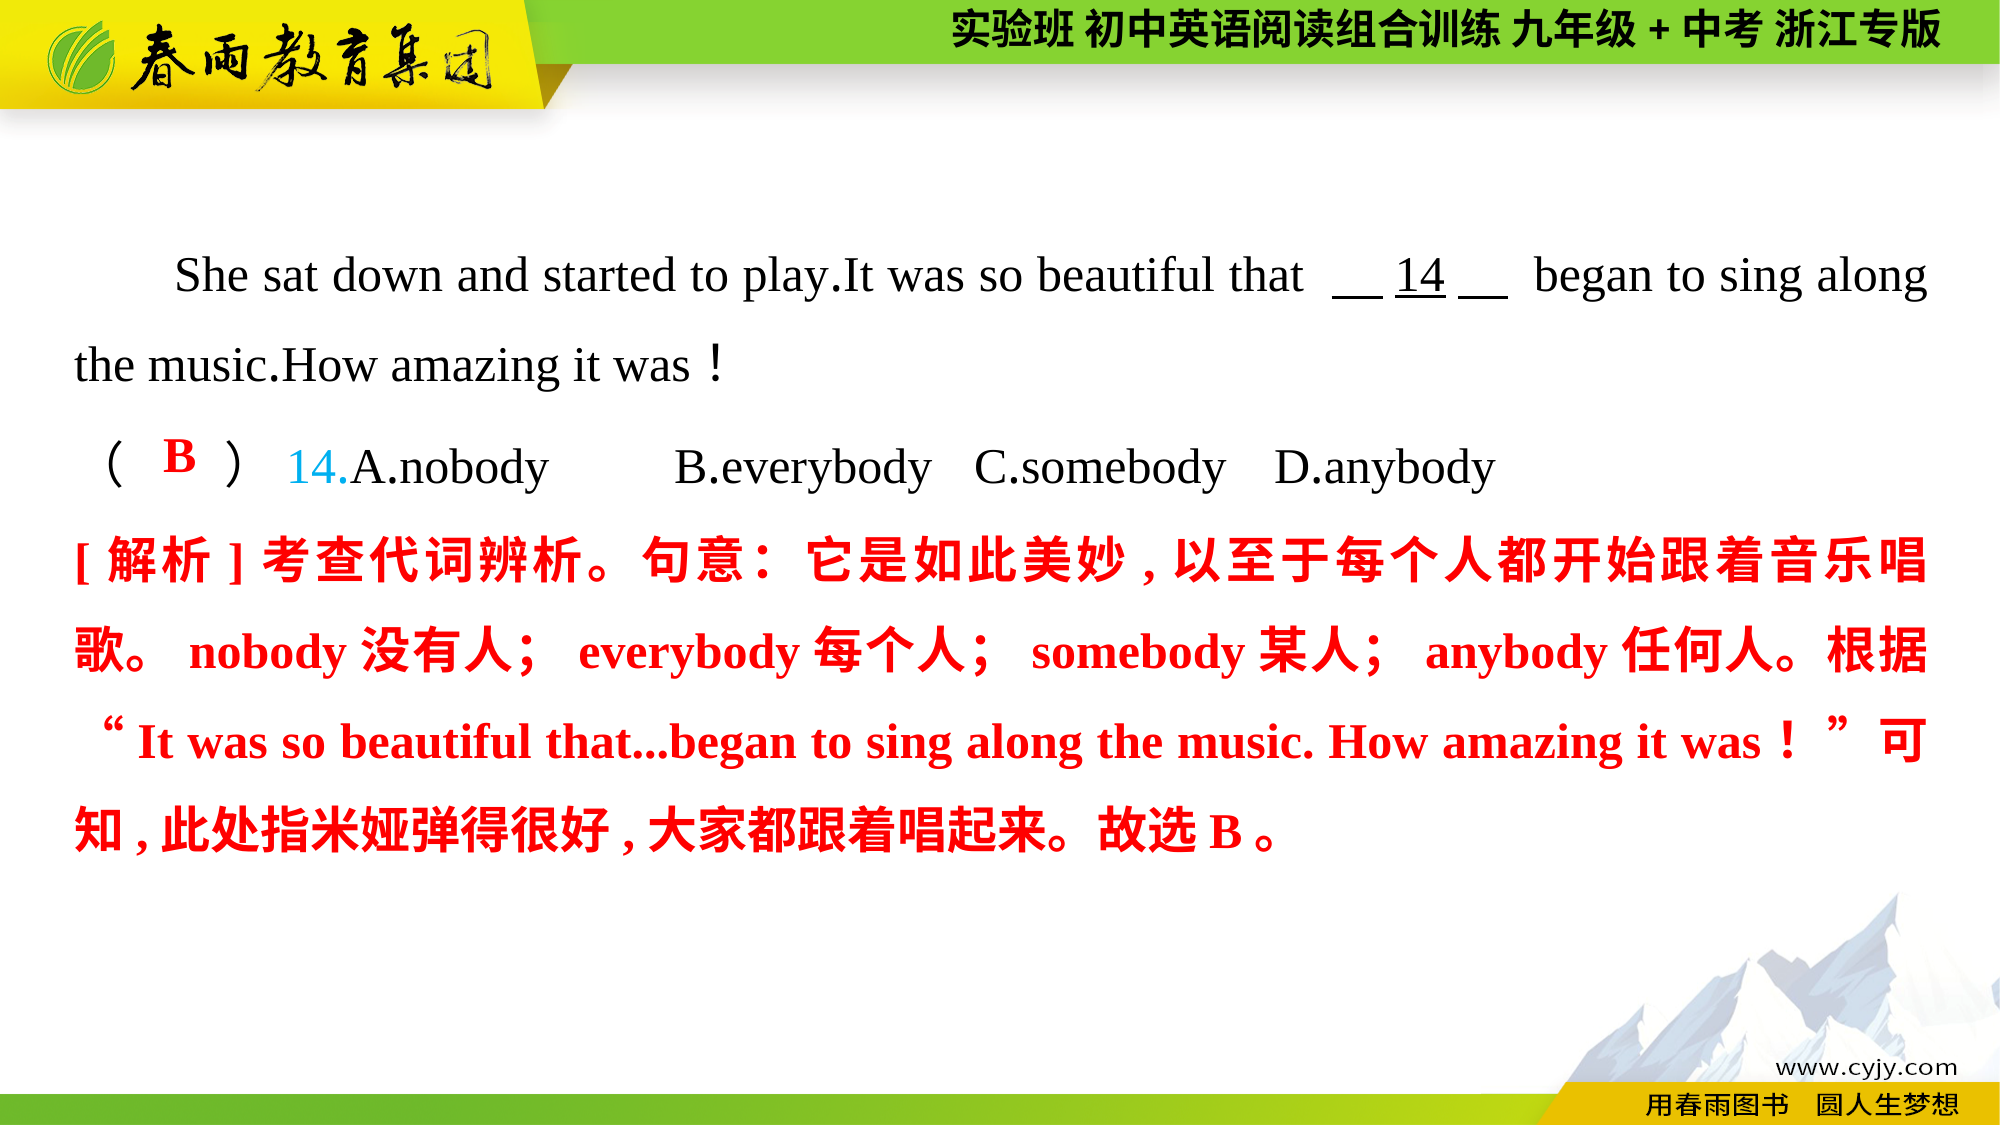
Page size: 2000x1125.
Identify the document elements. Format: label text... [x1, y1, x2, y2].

list She sat down and started to play.It was so beautiful that 14 began to sing along the music.How amazing it was！ [59, 204, 1944, 390]
text_box （ ）14.A.nobody B.everybody C.somebody D.anybody [59, 396, 1944, 490]
text_box [解析]考查代词辨析。句意：它是如此美妙,以至于每个人都开始跟着音乐唱歌。nobody没有人；everybody每个人；somebody某人；anybody任何人。根据“It was so beautiful that...began to sing along the music. How amazing it was！”可知,此处指米娅弹得很好,大家都跟着唱起来。故选B。 [59, 490, 1944, 866]
picture [0, 0, 2000, 1125]
text_box B [148, 415, 212, 490]
